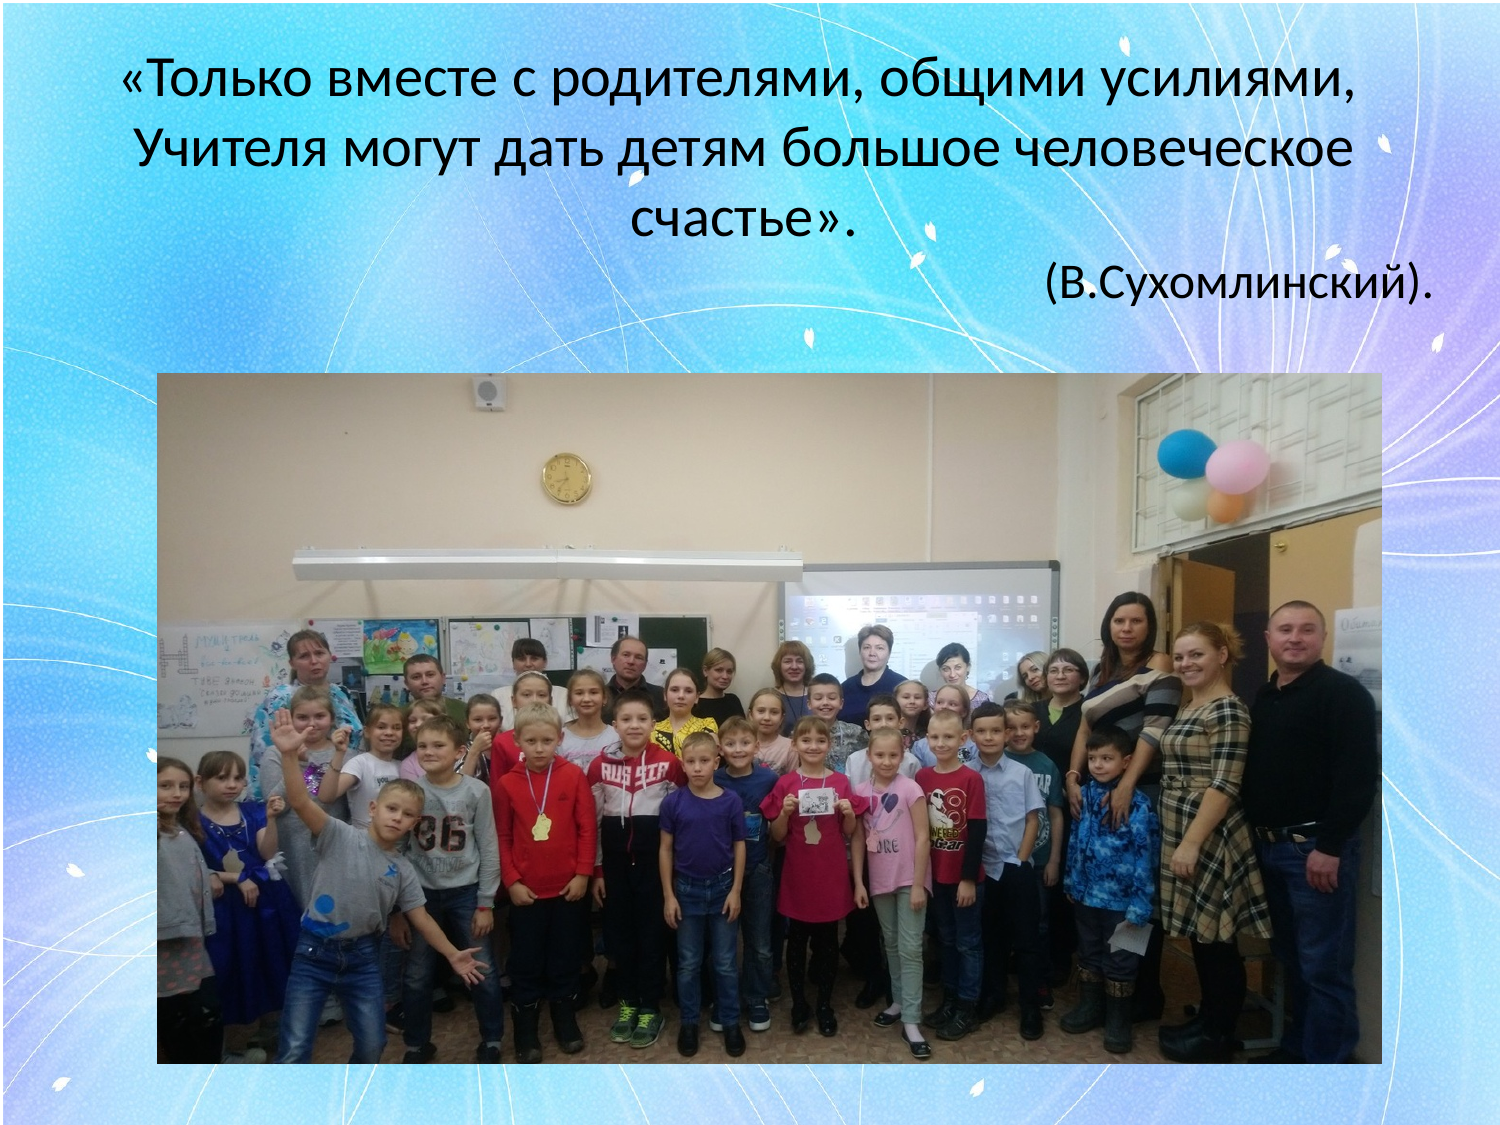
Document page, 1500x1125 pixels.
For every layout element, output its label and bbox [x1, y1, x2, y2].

list [2, 3, 1500, 1125]
picture [157, 373, 1382, 1065]
